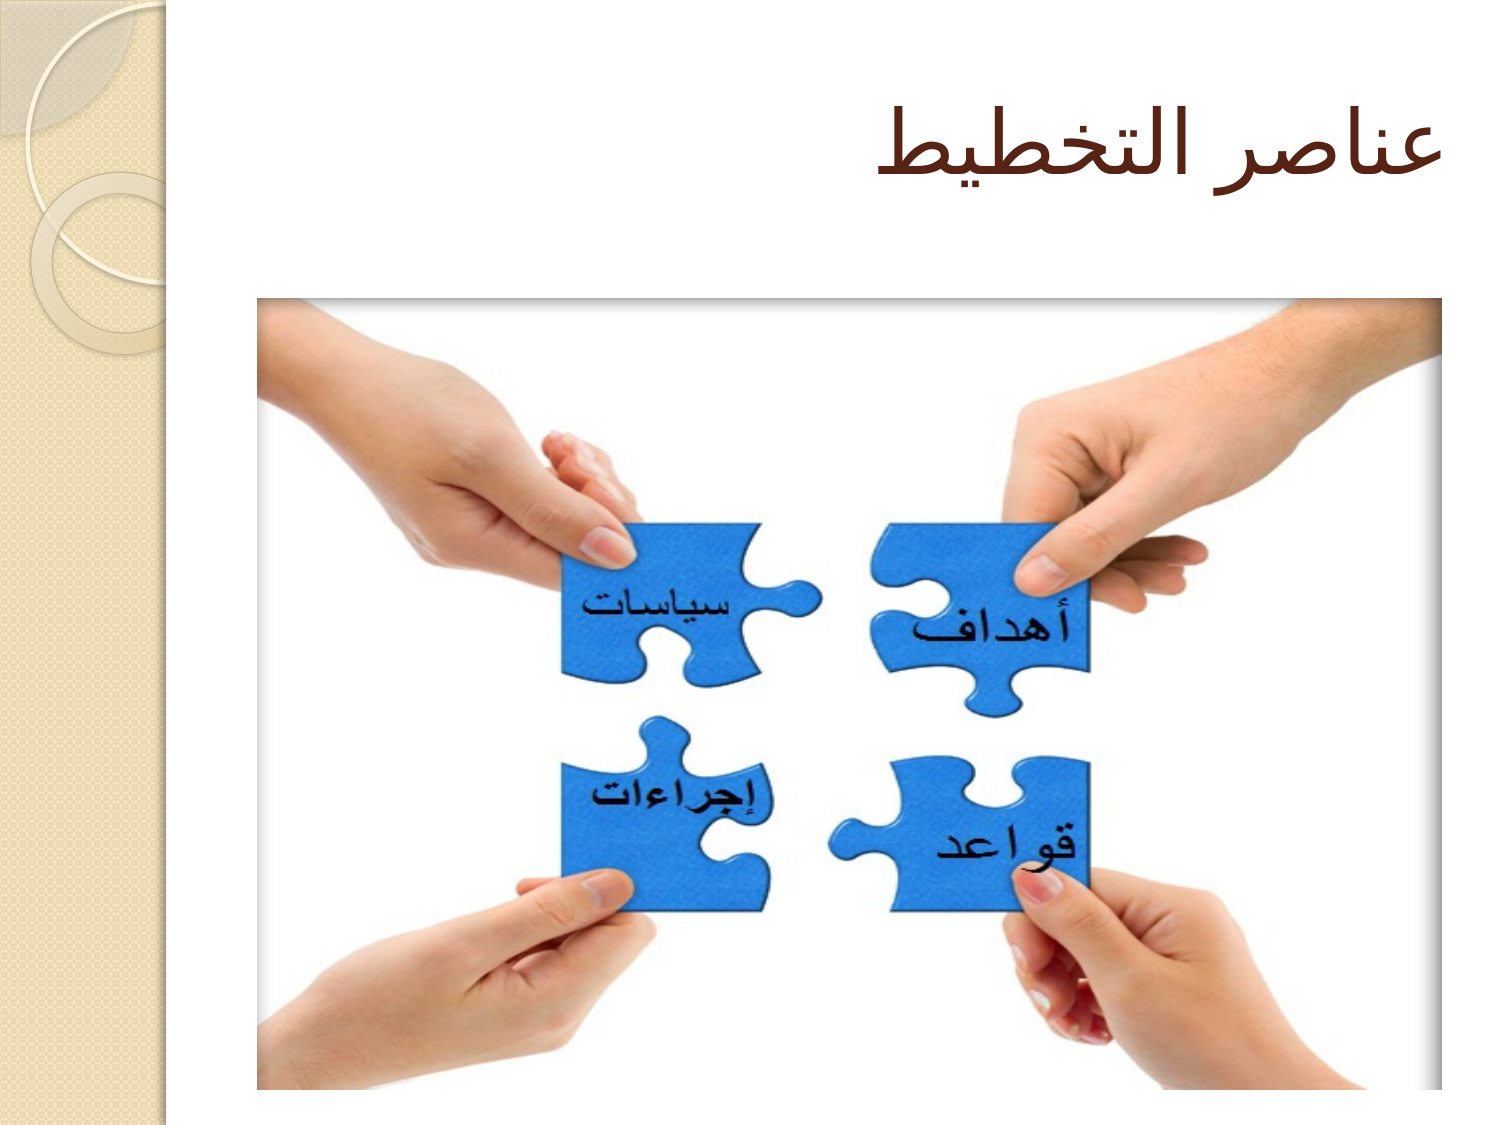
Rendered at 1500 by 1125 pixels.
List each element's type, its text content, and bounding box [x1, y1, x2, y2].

title عناصر التخطيط [235, 45, 1466, 233]
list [257, 297, 1442, 1091]
